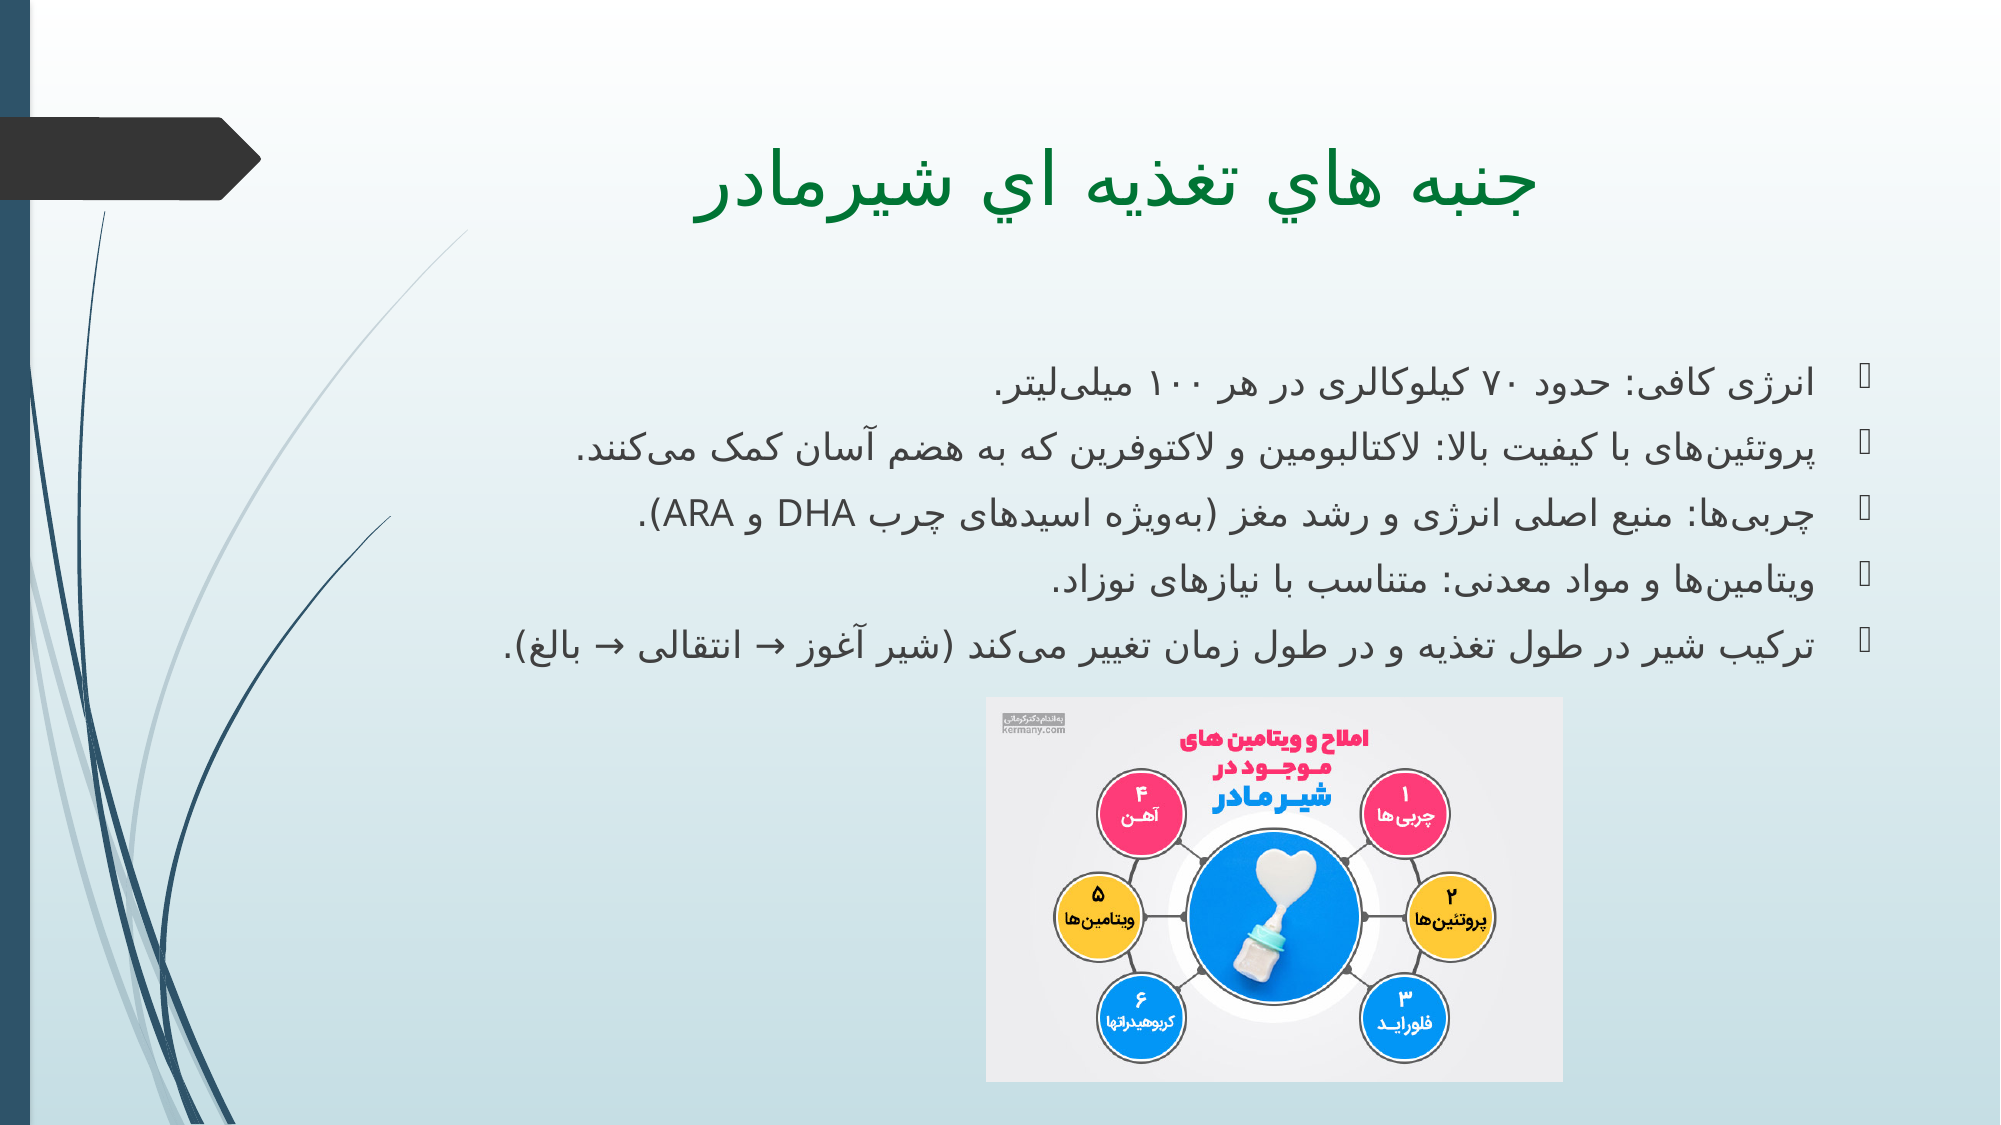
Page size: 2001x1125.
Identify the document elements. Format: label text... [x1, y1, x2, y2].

list انرژی کافی: حدود ۷۰ کیلوکالری در هر ۱۰۰ میلی‌لیتر. پروتئین‌های با کیفیت بالا: لاکتالبومین و لاکتوفرین که به هضم آسان کمک می‌کنند. چربی‌ها: منبع اصلی انرژی و رشد مغز (به‌ویژه اسیدهای چرب DHA و ARA). ویتامین‌ها و مواد معدنی: متناسب با نیازهای نوزاد. ترکیب شیر در طول تغذیه و در طول زمان تغییر می‌کند (شیر آغوز → انتقالی → بالغ). [424, 350, 1888, 970]
title جنبه هاي تغذيه اي شيرمادر [658, 123, 2000, 334]
picture [986, 697, 1563, 1082]
